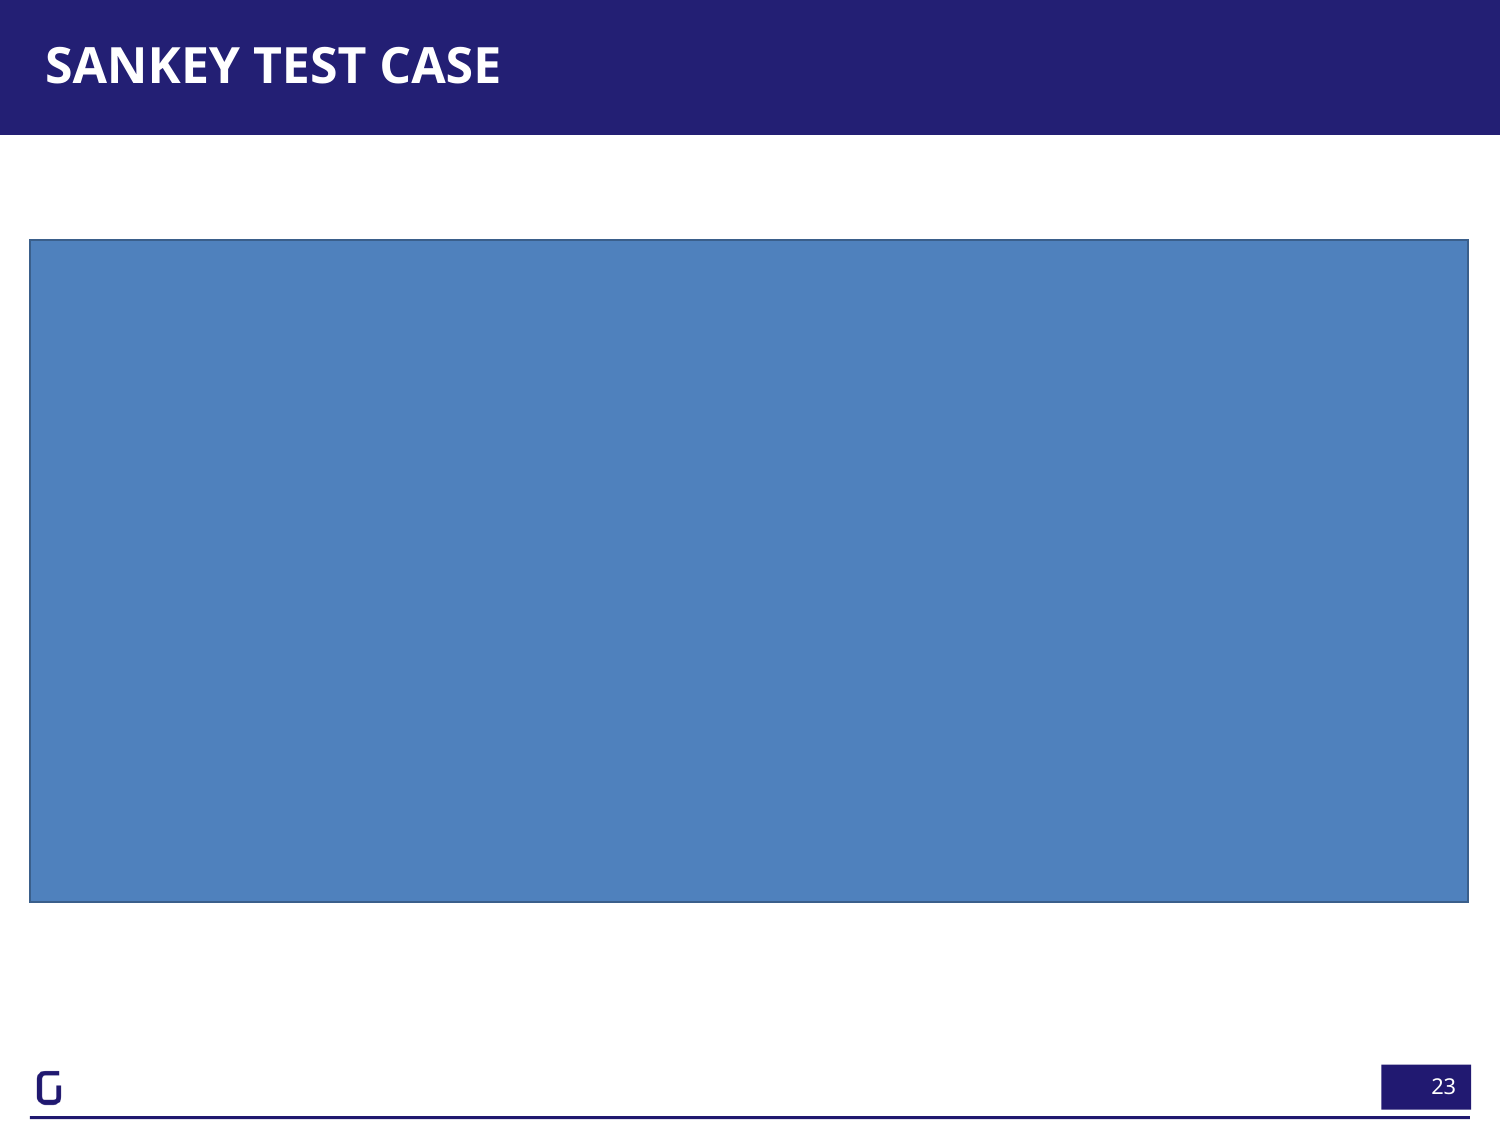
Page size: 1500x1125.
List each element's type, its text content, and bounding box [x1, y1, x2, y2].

title Sankey Test Case [30, 15, 1470, 120]
text_box [29, 239, 1469, 903]
picture [30, 1064, 67, 1110]
